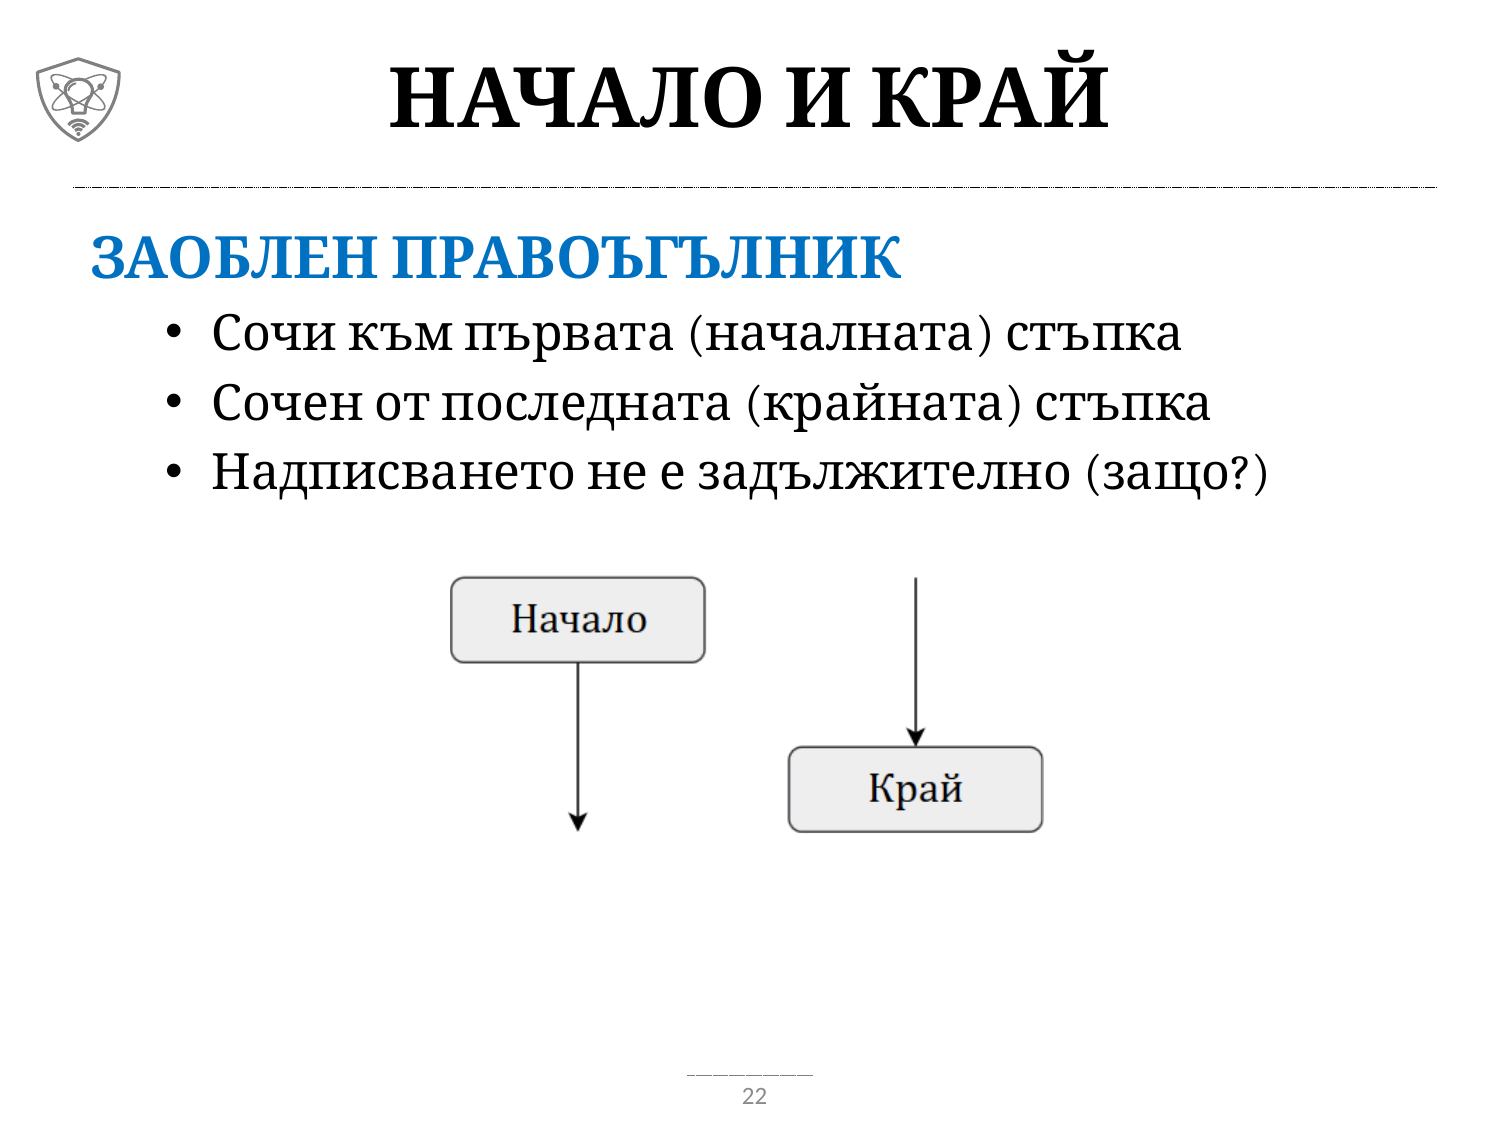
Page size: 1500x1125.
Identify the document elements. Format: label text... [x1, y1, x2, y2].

picture [449, 562, 1044, 850]
list Заоблен правоъгълник Сочи към първата (началната) стъпка Сочен от последната (крайната) стъпка Надписването не е задължително (защо?) [75, 212, 1450, 1063]
slide_number 22 [579, 1065, 930, 1125]
title Начало и край [0, 0, 1500, 188]
